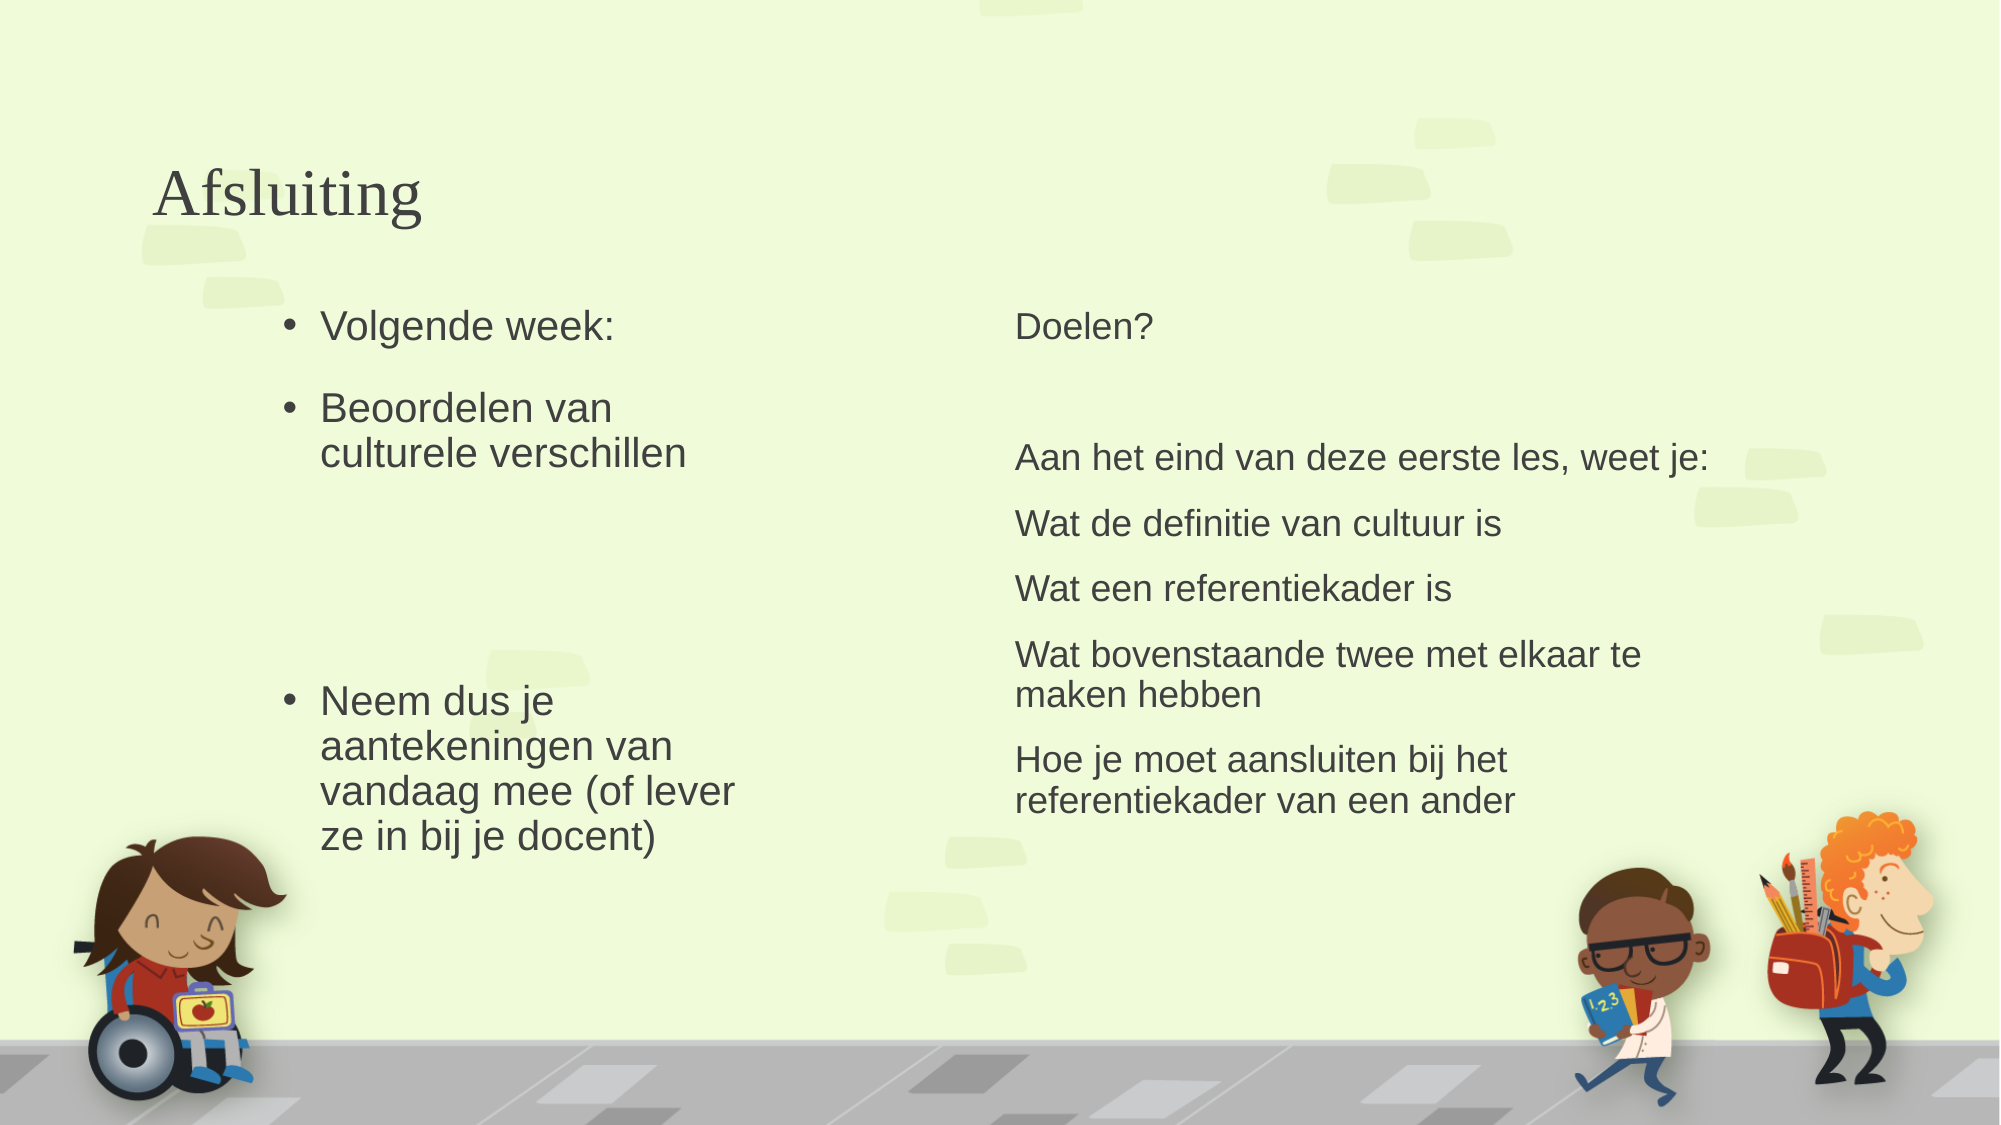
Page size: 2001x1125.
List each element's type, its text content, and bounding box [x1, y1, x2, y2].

title Afsluiting [137, 59, 1750, 238]
list Volgende week: Beoordelen van culturele verschillen Neem dus je aantekeningen van vandaag mee (of lever ze in bij je docent) [267, 296, 763, 868]
picture [0, 0, 2000, 1125]
list Doelen? Aan het eind van deze eerste les, weet je: Wat de definitie van cultuur is Wat een referentiekader is Wat bovenstaande twee met elkaar te maken hebben Hoe je moet aansluiten bij het referentiekader van een ander [999, 299, 1780, 871]
